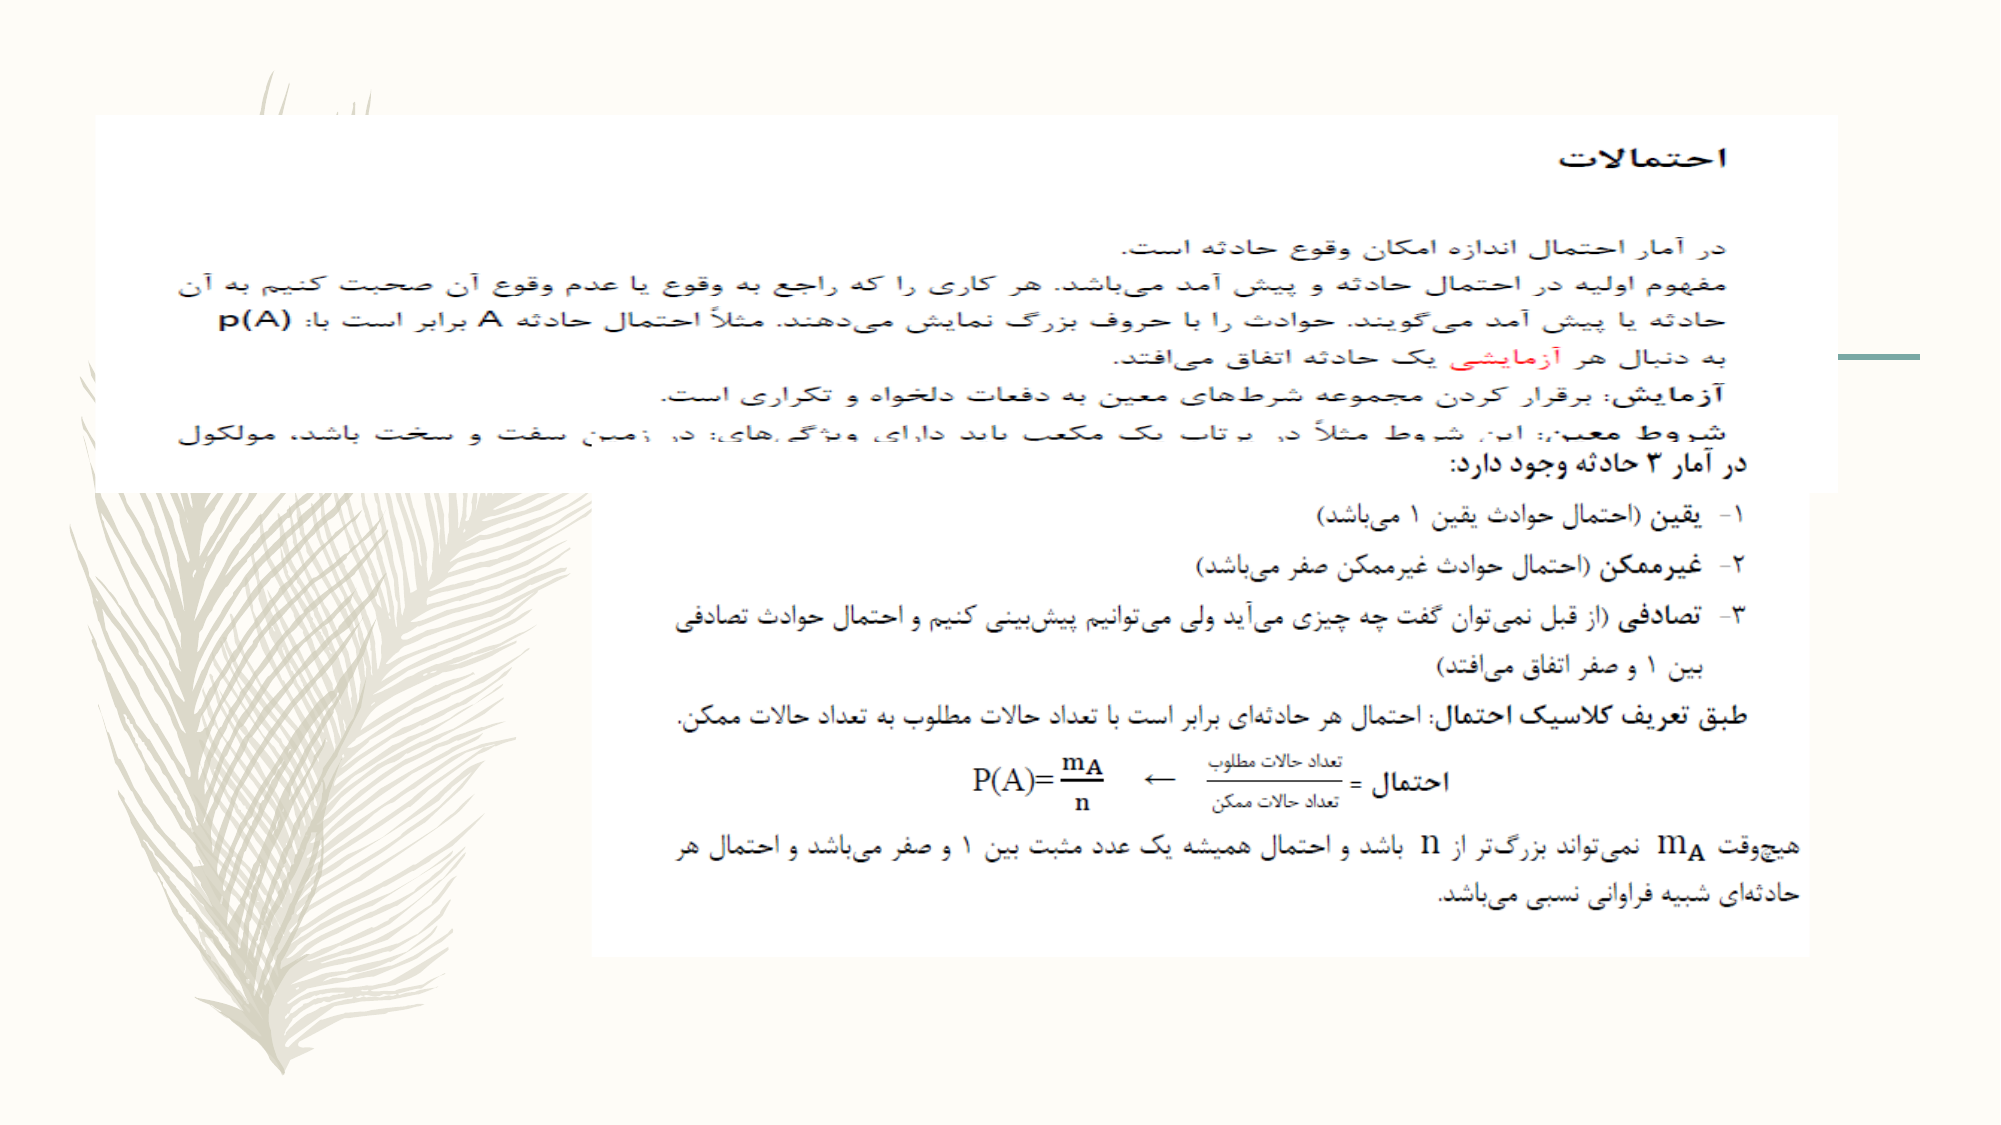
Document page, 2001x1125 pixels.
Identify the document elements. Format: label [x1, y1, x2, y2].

list [591, 442, 1810, 957]
picture [94, 114, 1839, 493]
